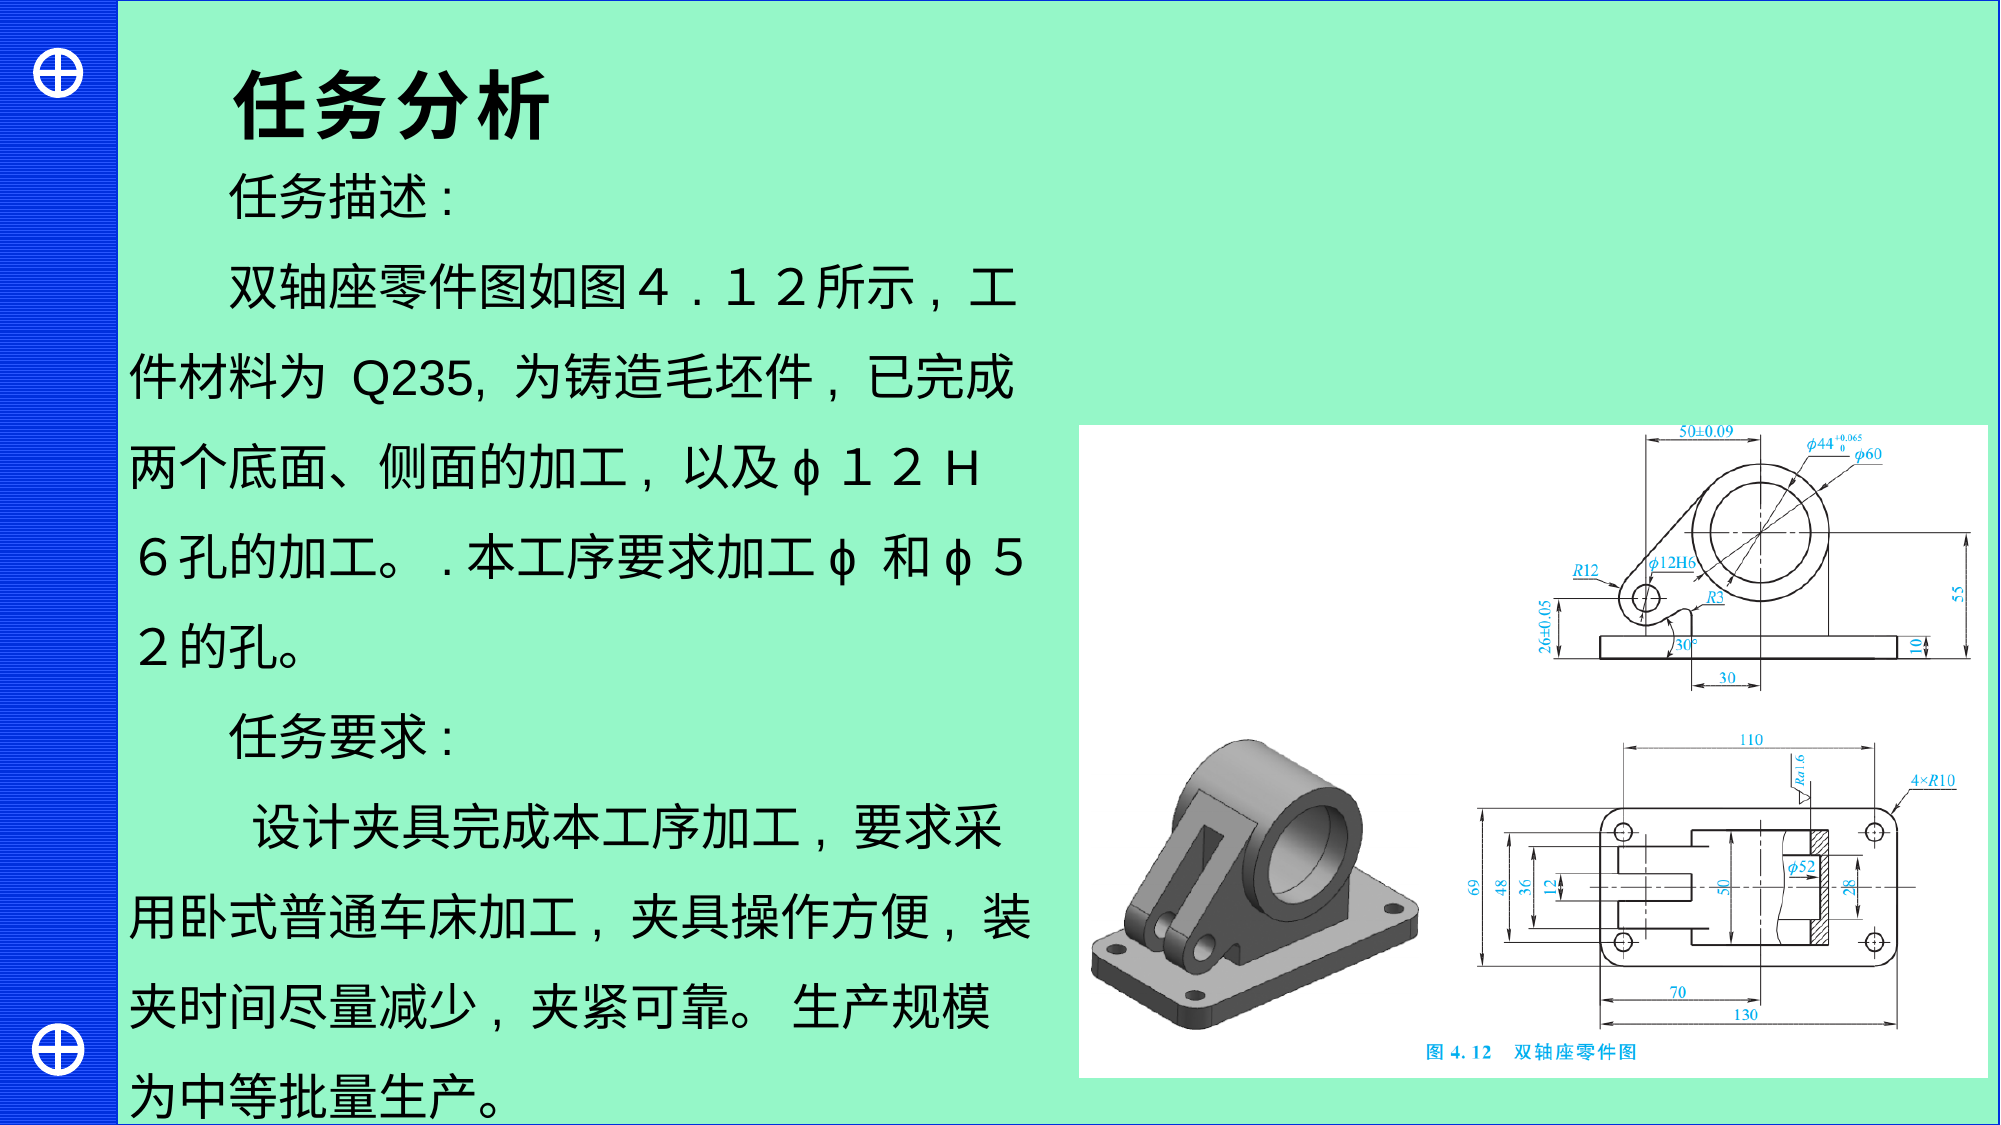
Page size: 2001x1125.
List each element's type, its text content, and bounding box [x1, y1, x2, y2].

picture [1078, 425, 1988, 1079]
text_box 任务分析 [153, 35, 1441, 157]
